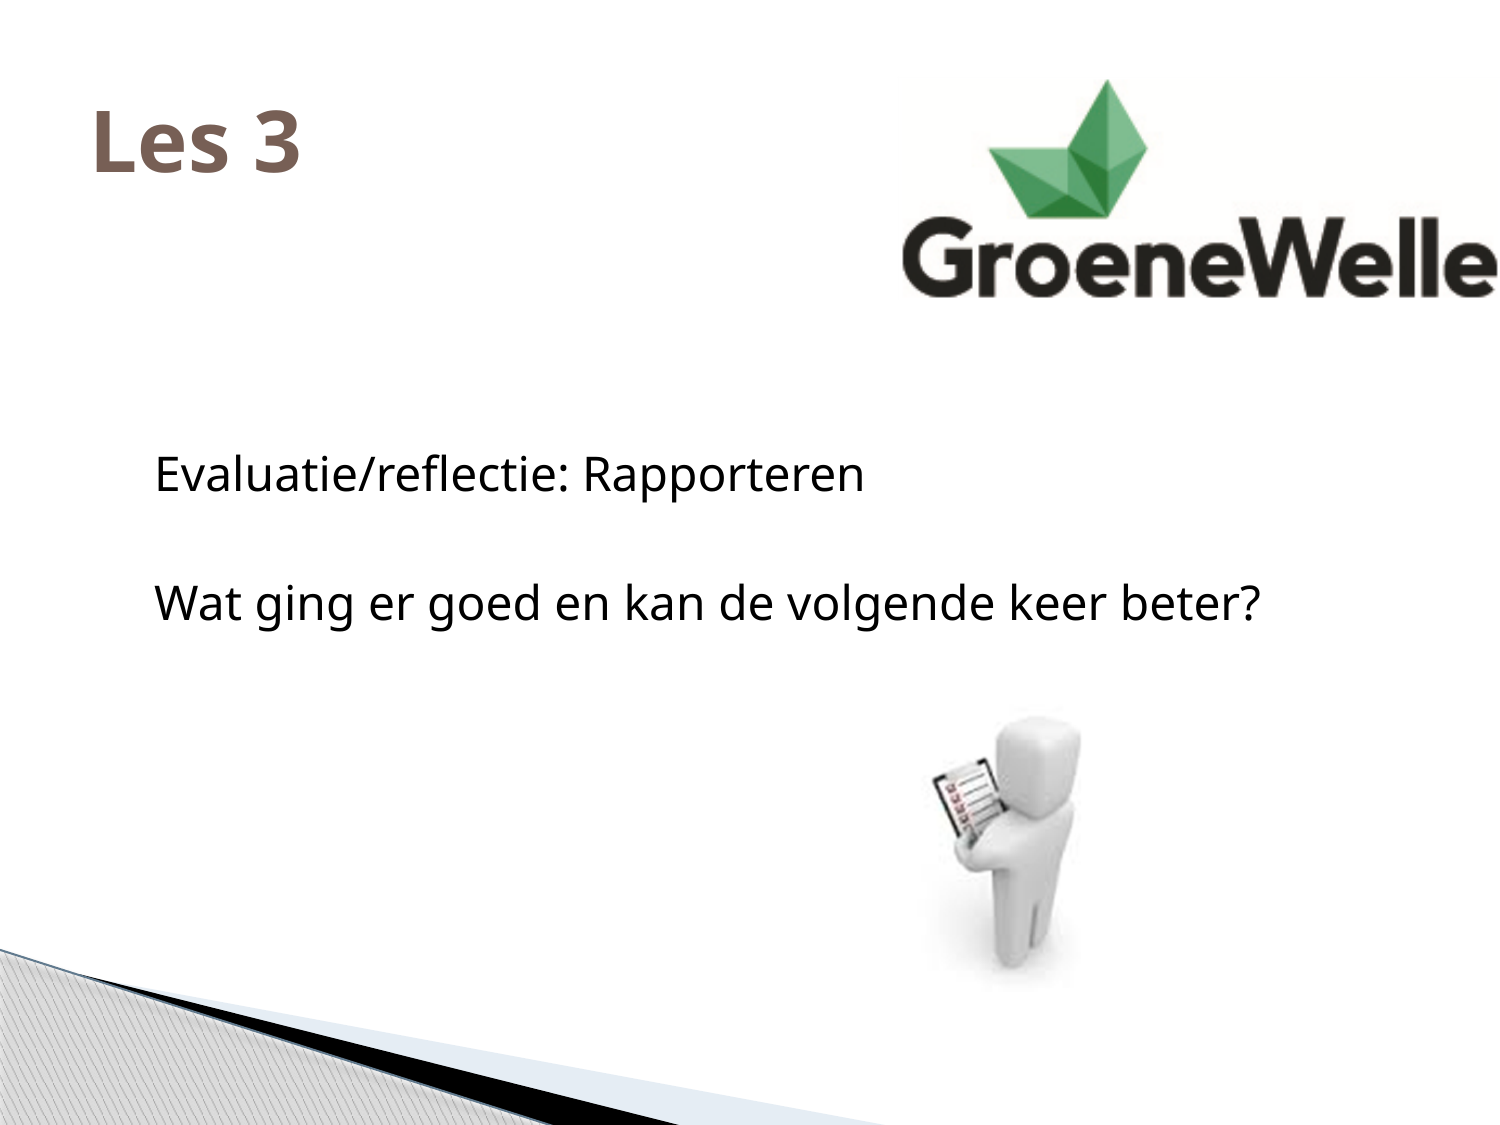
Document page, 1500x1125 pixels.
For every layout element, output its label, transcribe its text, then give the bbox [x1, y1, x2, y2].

title Les 3 [75, 45, 1425, 233]
list Evaluatie/reflectie: Rapporteren Wat ging er goed en kan de volgende keer beter? [75, 243, 1425, 986]
picture [897, 75, 1500, 300]
picture [796, 703, 1214, 992]
